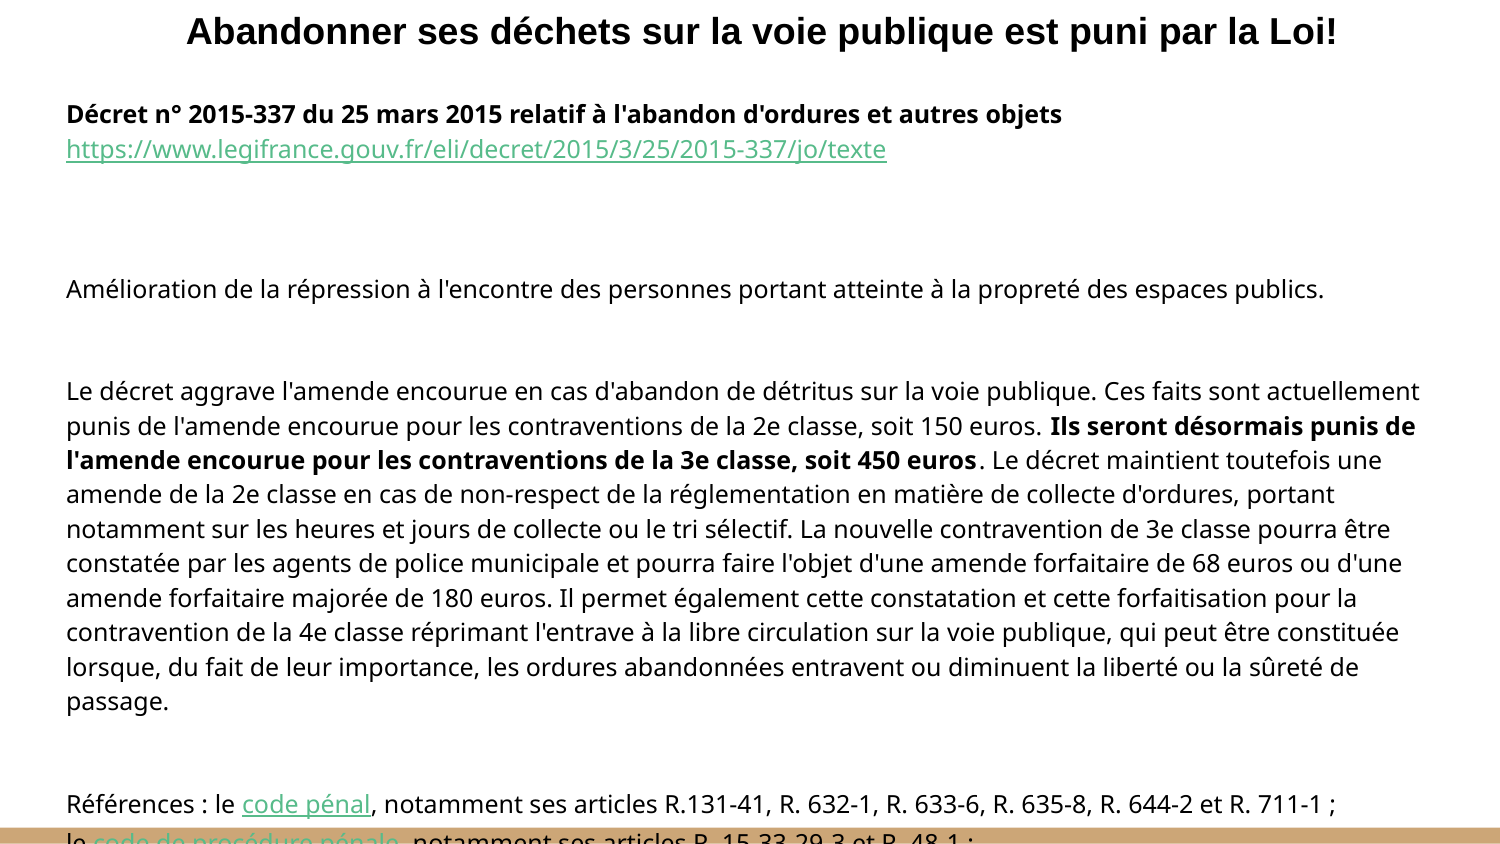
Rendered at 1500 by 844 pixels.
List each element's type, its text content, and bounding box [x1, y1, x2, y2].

text_box Abandonner ses déchets sur la voie publique est puni par la Loi! [171, 0, 1435, 60]
list Décret n° 2015-337 du 25 mars 2015 relatif à l'abandon d'ordures et autres objets https://www.legifrance.gouv.fr/eli/decret/2015/3/25/2015-337/jo/texte Amélioration de la répression à l'encontre des personnes portant atteinte à la propreté des espaces publics. Le décret aggrave l'amende encourue en cas d'abandon de détritus sur la voie publique. Ces faits sont actuellement punis de l'amende encourue pour les contraventions de la 2e classe, soit 150 euros. Ils seront désormais punis de l'amende encourue pour les contraventions de la 3e classe, soit 450 euros. Le décret maintient toutefois une amende de la 2e classe en cas de non-respect de la réglementation en matière de collecte d'ordures, portant notamment sur les heures et jours de collecte ou le tri sélectif. La nouvelle contravention de 3e classe pourra être constatée par les agents de police municipale et pourra faire l'objet d'une amende forfaitaire de 68 euros ou d'une amende forfaitaire majorée de 180 euros. Il permet également cette constatation et cette forfaitisation pour la contravention de la 4e classe réprimant l'entrave à la libre circulation sur la voie publique, qui peut être constituée lorsque, du fait de leur importance, les ordures abandonnées entravent ou diminuent la liberté ou la sûreté de passage. Références : le code pénal, notamment ses articles R.131-41, R. 632-1, R. 633-6, R. 635-8, R. 644-2 et R. 711-1 ; le code de procédure pénale, notamment ses articles R. 15-33-29-3 et R. 48-1 ; [51, 79, 1449, 824]
